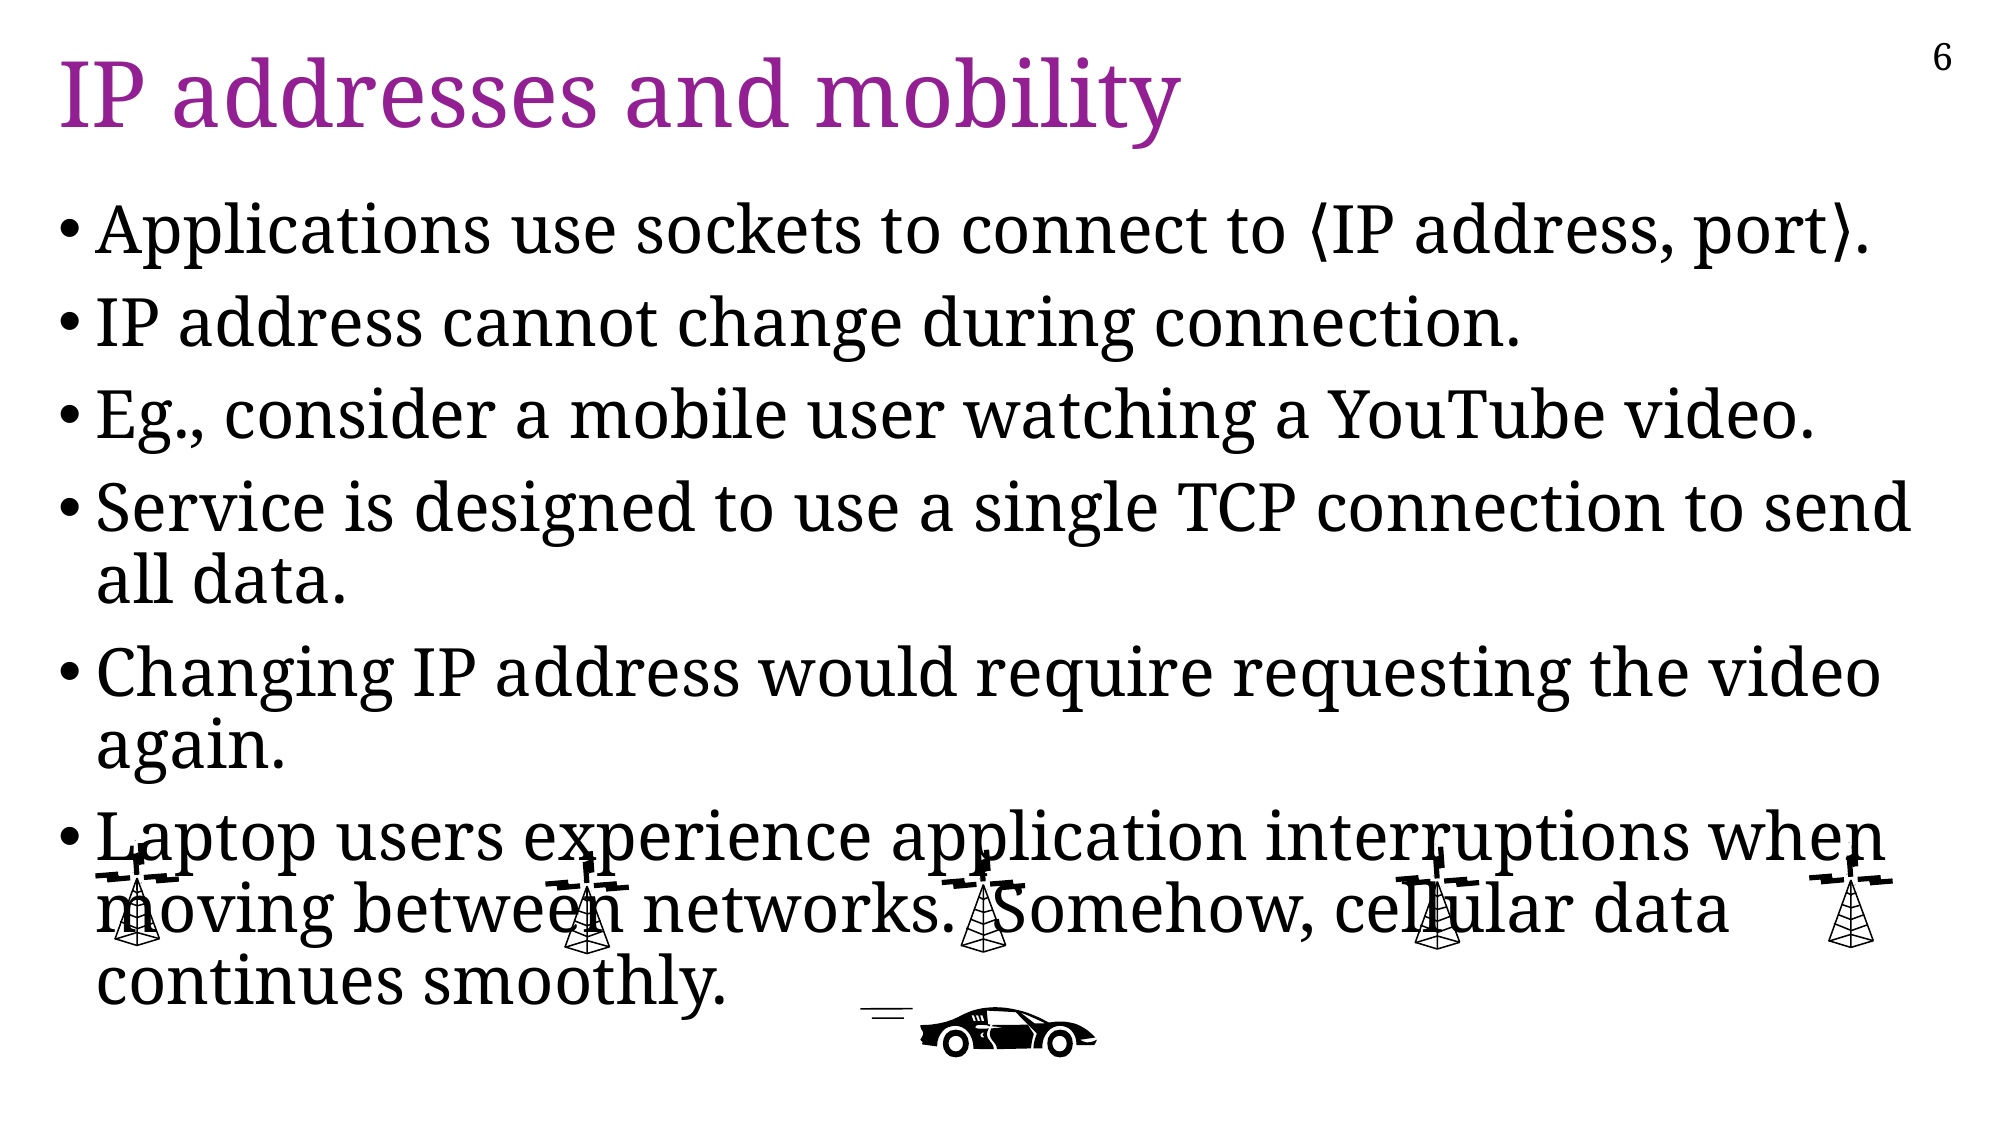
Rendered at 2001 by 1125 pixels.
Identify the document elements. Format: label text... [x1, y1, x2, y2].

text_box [942, 847, 1025, 952]
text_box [96, 840, 179, 946]
title IP addresses and mobility [43, 25, 1953, 171]
list Applications use sockets to connect to ⟨IP address, port⟩. IP address cannot change during connection. Eg., consider a mobile user watching a YouTube video. Service is designed to use a single TCP connection to send all data. Changing IP address would require requesting the video again. Laptop users experience application interruptions when moving between networks. Somehow, cellular data continues smoothly. [43, 188, 1953, 1106]
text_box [546, 849, 629, 954]
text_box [860, 1000, 1097, 1058]
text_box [1396, 844, 1479, 949]
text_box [1810, 842, 1892, 948]
